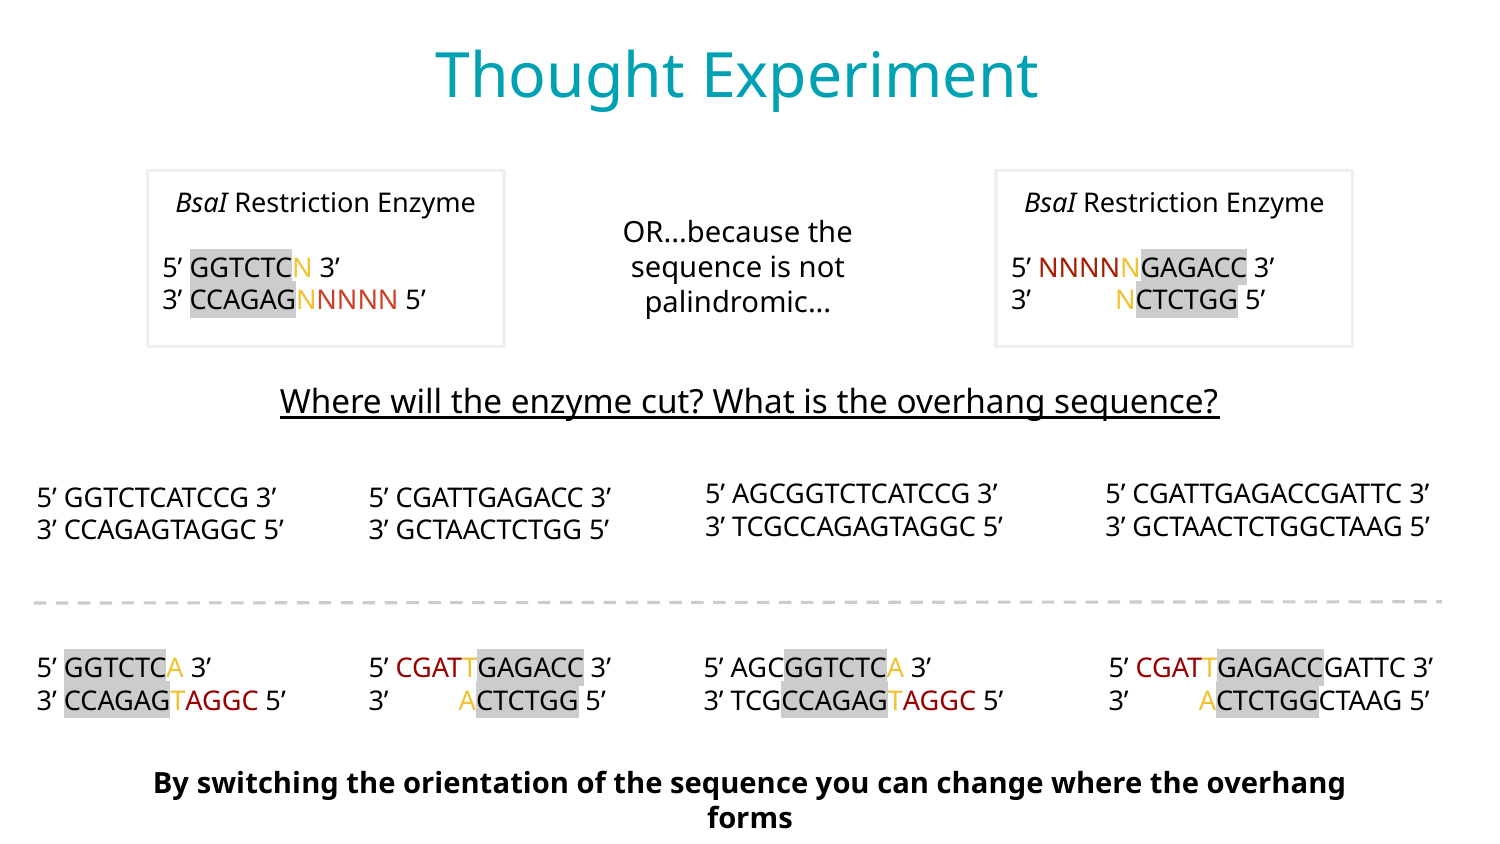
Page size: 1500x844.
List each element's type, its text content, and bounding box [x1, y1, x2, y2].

text_box BsaI Restriction Enzyme 5’ NNNNNGAGACC 3’ 3’ NCTCTGG 5’ [995, 170, 1353, 347]
text_box 5’ CGATTGAGACCGATTC 3’ 3’ ACTCTGGCTAAG 5’ [1093, 635, 1477, 743]
text_box 5’ CGATTGAGACC 3’ 3’ GCTAACTCTGG 5’ [353, 465, 647, 573]
text_box Thought Experiment [38, 19, 1437, 114]
text_box OR...because the sequence is not palindromic... [546, 198, 930, 280]
text_box 5’ GGTCTCATCCG 3’ 3’ CCAGAGTAGGC 5’ [21, 465, 348, 573]
text_box 5’ CGATTGAGACC 3’ 3’ ACTCTGG 5’ [353, 635, 647, 743]
text_box 5’ GGTCTCA 3’ 3’ CCAGAGTAGGC 5’ [21, 635, 348, 743]
text_box By switching the orientation of the sequence you can change where the overhang forms [108, 749, 1392, 819]
text_box Where will the enzyme cut? What is the overhang sequence? [158, 365, 1342, 447]
text_box 5’ AGCGGTCTCATCCG 3’ 3’ TCGCCAGAGTAGGC 5’ [690, 461, 1047, 569]
text_box 5’ CGATTGAGACCGATTC 3’ 3’ GCTAACTCTGGCTAAG 5’ [1090, 461, 1468, 569]
text_box BsaI Restriction Enzyme 5’ GGTCTCN 3’ 3’ CCAGAGNNNNN 5’ [147, 170, 504, 347]
text_box 5’ AGCGGTCTCA 3’ 3’ TCGCCAGAGTAGGC 5’ [688, 635, 1046, 743]
